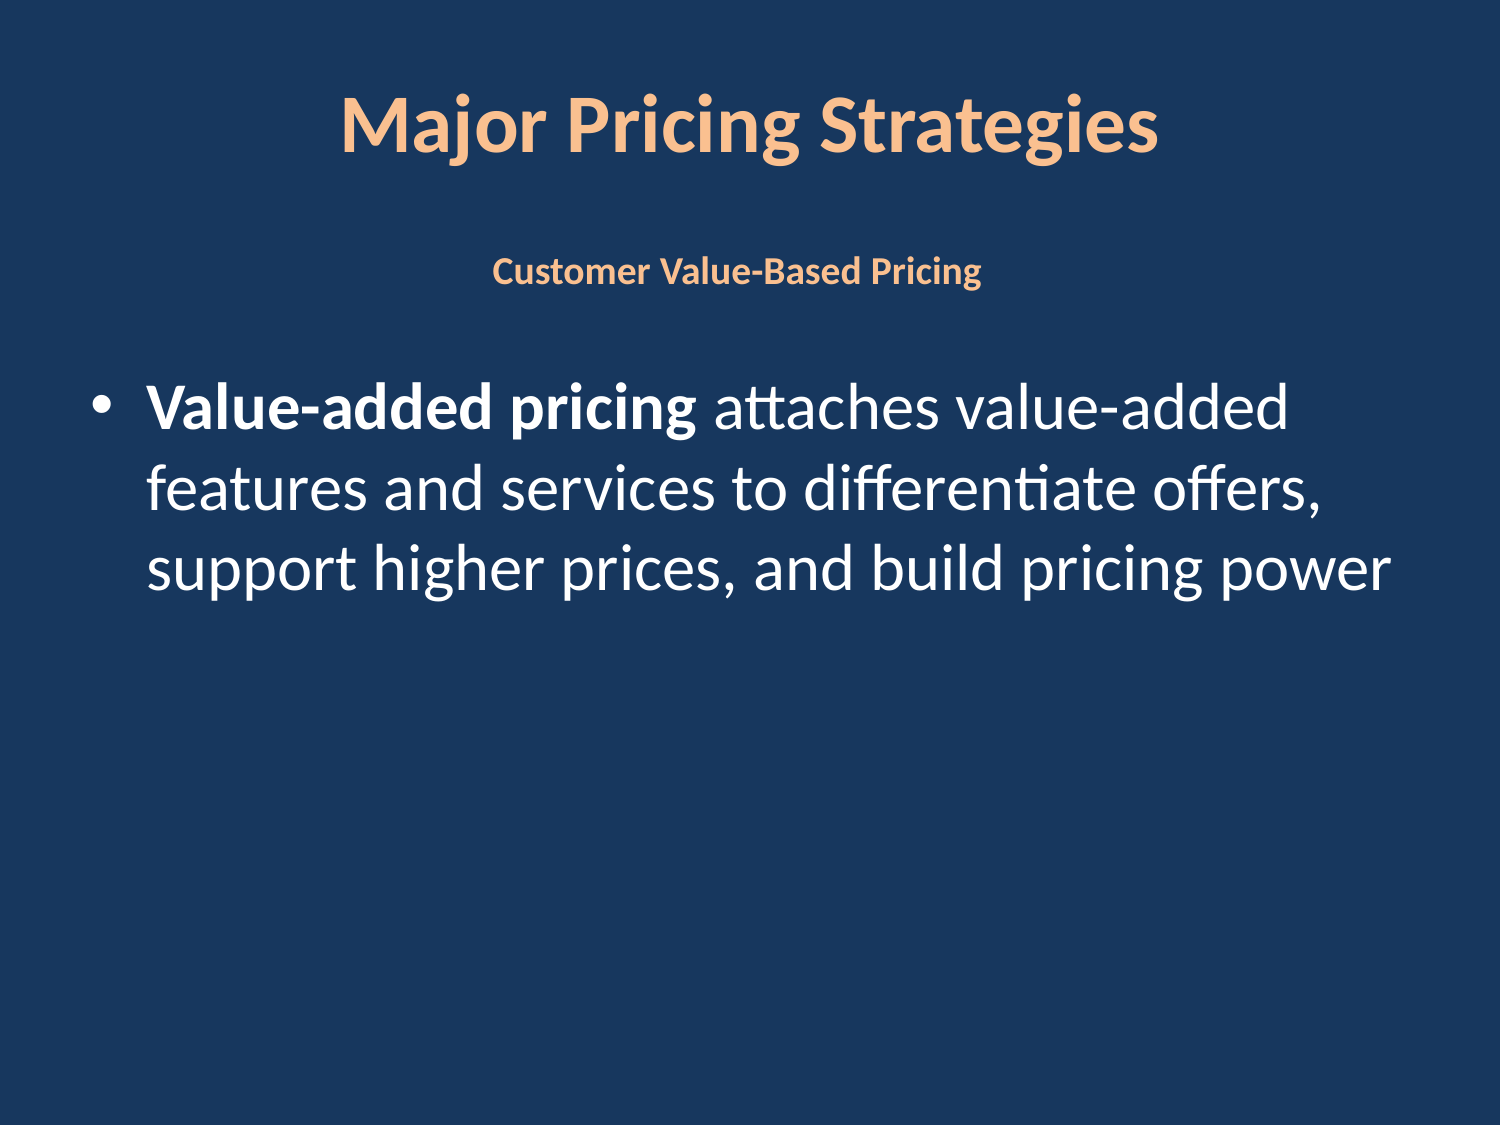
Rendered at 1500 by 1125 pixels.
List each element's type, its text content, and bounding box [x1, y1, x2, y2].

title Major Pricing Strategies [112, 37, 1388, 225]
list Customer Value-Based Pricing [150, 237, 1325, 300]
list Value-added pricing attaches value-added features and services to differentiate offers, support higher prices, and build pricing power [75, 262, 1425, 1005]
